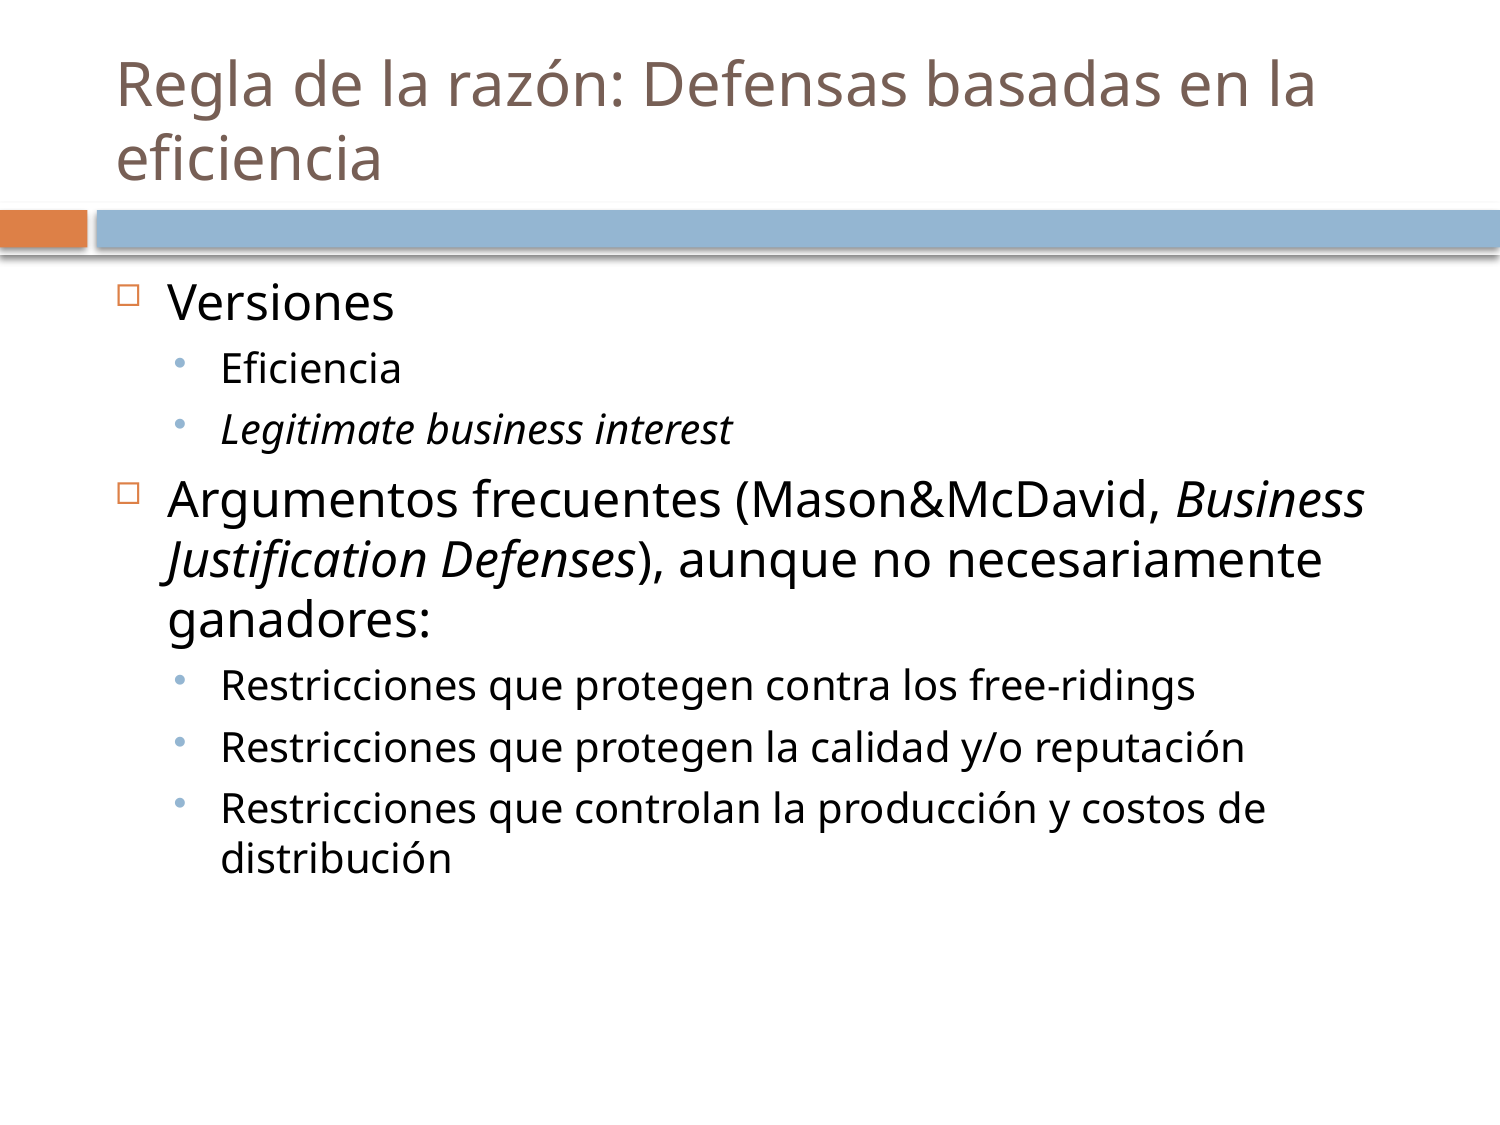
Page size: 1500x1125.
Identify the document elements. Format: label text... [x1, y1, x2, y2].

title Regla de la razón: Defensas basadas en la eficiencia [100, 37, 1438, 200]
list Versiones Eficiencia Legitimate business interest Argumentos frecuentes (Mason&McDavid, Business Justification Defenses), aunque no necesariamente ganadores: Restricciones que protegen contra los free-ridings Restricciones que protegen la calidad y/o reputación Restricciones que controlan la producción y costos de distribución [100, 262, 1438, 1000]
